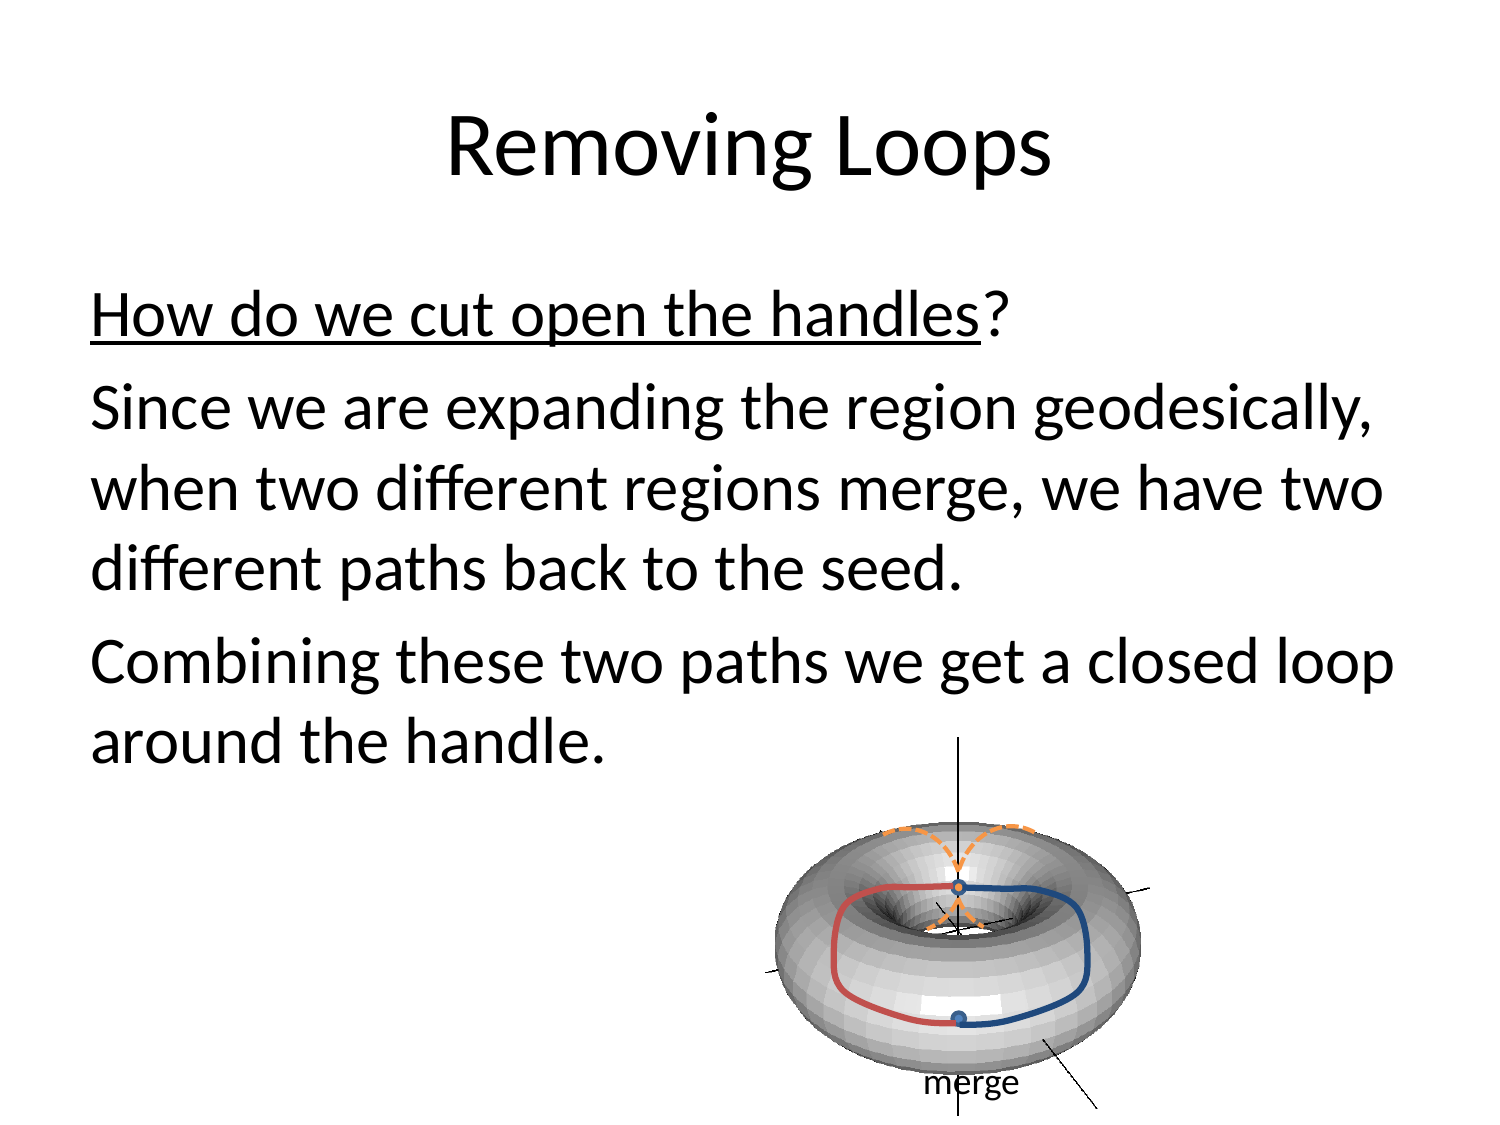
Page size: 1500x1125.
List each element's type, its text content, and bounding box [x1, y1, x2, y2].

title Removing Loops [75, 45, 1425, 233]
picture [764, 737, 1151, 1123]
list How do we cut open the handles? Since we are expanding the region geodesically, when two different regions merge, we have two different paths back to the seed. Combining these two paths we get a closed loop around the handle. [75, 262, 1425, 1125]
